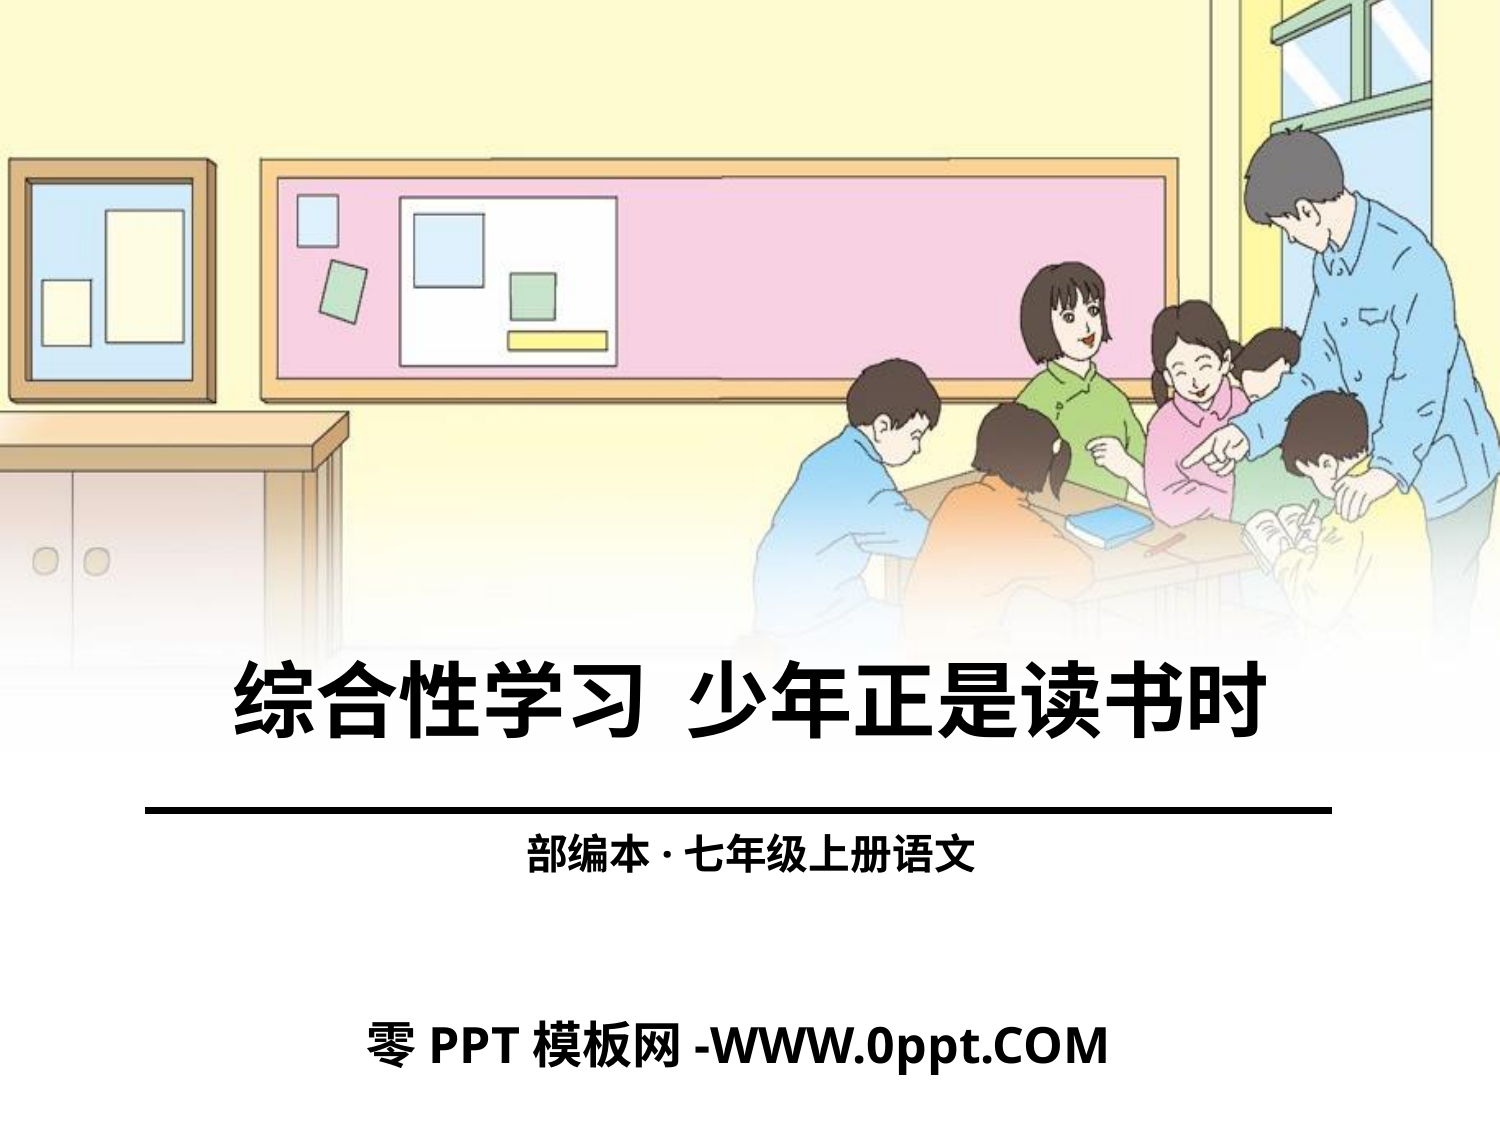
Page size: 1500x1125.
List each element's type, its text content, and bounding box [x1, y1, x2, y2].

text_box 部编本·七年级上册语文 [1, 820, 1500, 916]
text_box 零PPT模板网-WWW.0ppt.COM [295, 1000, 1182, 1081]
picture [0, 0, 1500, 1125]
text_box 综合性学习 少年正是读书时 [1, 640, 1500, 811]
